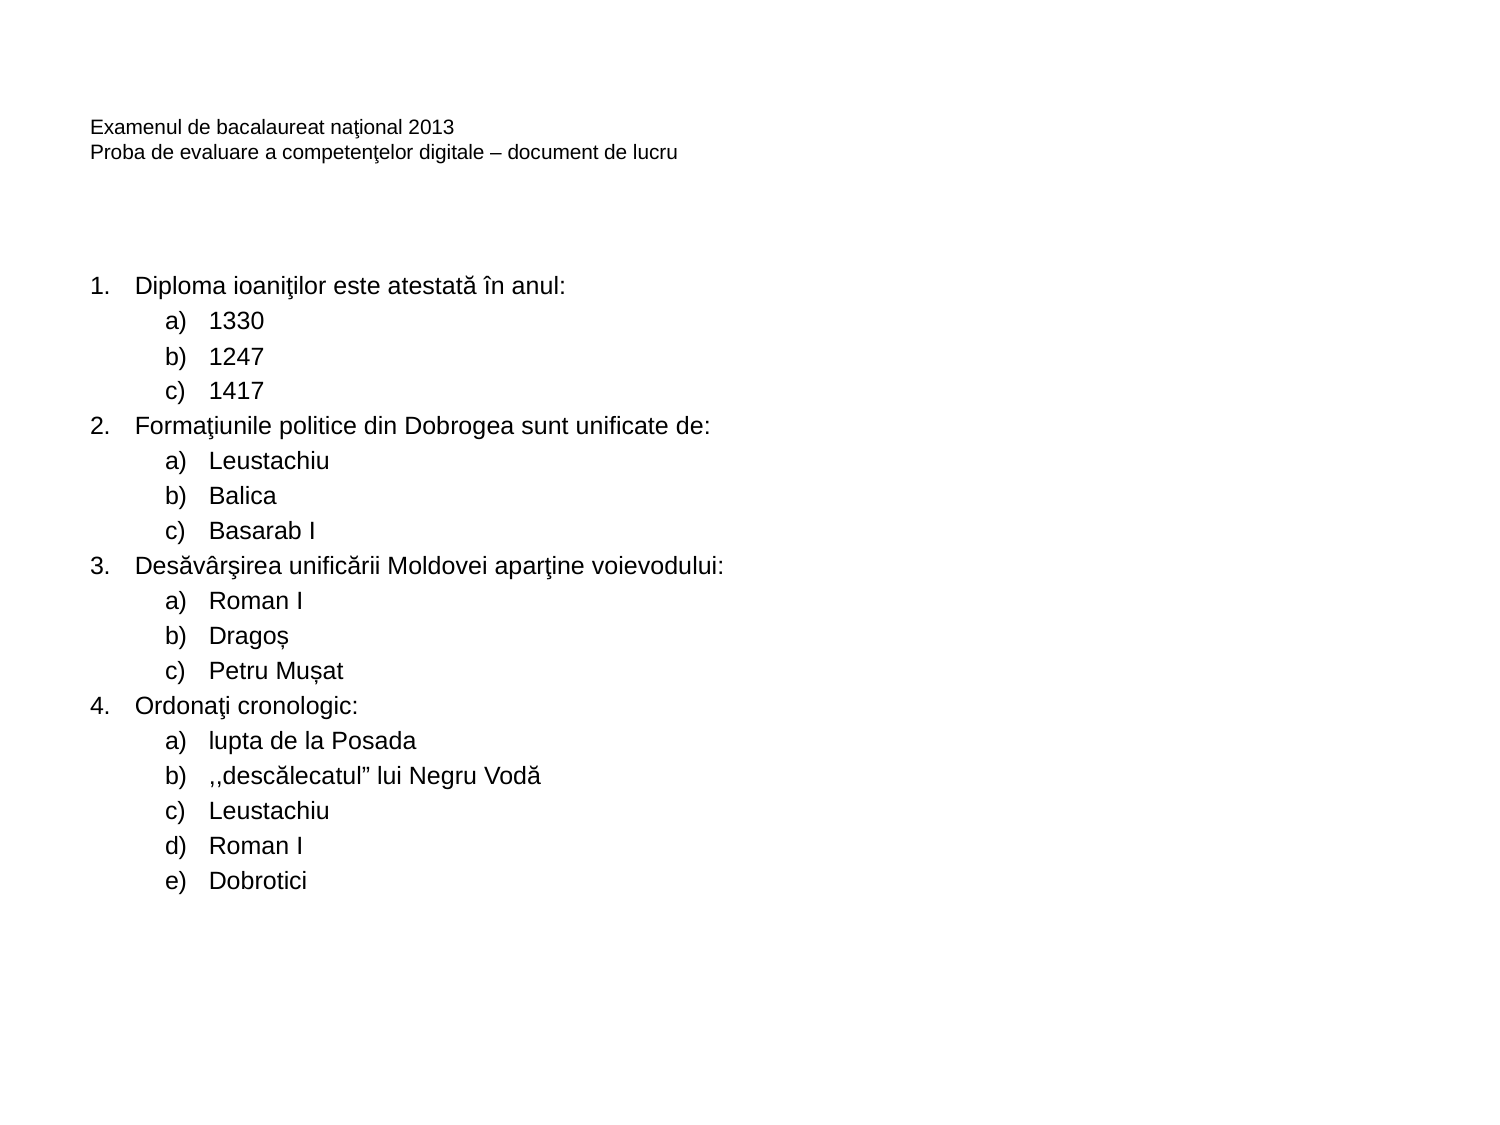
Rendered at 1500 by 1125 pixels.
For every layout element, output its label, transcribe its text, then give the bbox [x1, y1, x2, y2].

list Diploma ioaniţilor este atestată în anul: 1330 1247 1417 Formaţiunile politice din Dobrogea sunt unificate de: Leustachiu Balica Basarab I Desăvârşirea unificării Moldovei aparţine voievodului: Roman I Dragoș Petru Mușat Ordonaţi cronologic: lupta de la Posada ,,descălecatul” lui Negru Vodă Leustachiu Roman I Dobrotici [74, 262, 1426, 1006]
title Examenul de bacalaureat naţional 2013 Proba de evaluare a competenţelor digitale – document de lucru [74, 44, 1426, 233]
